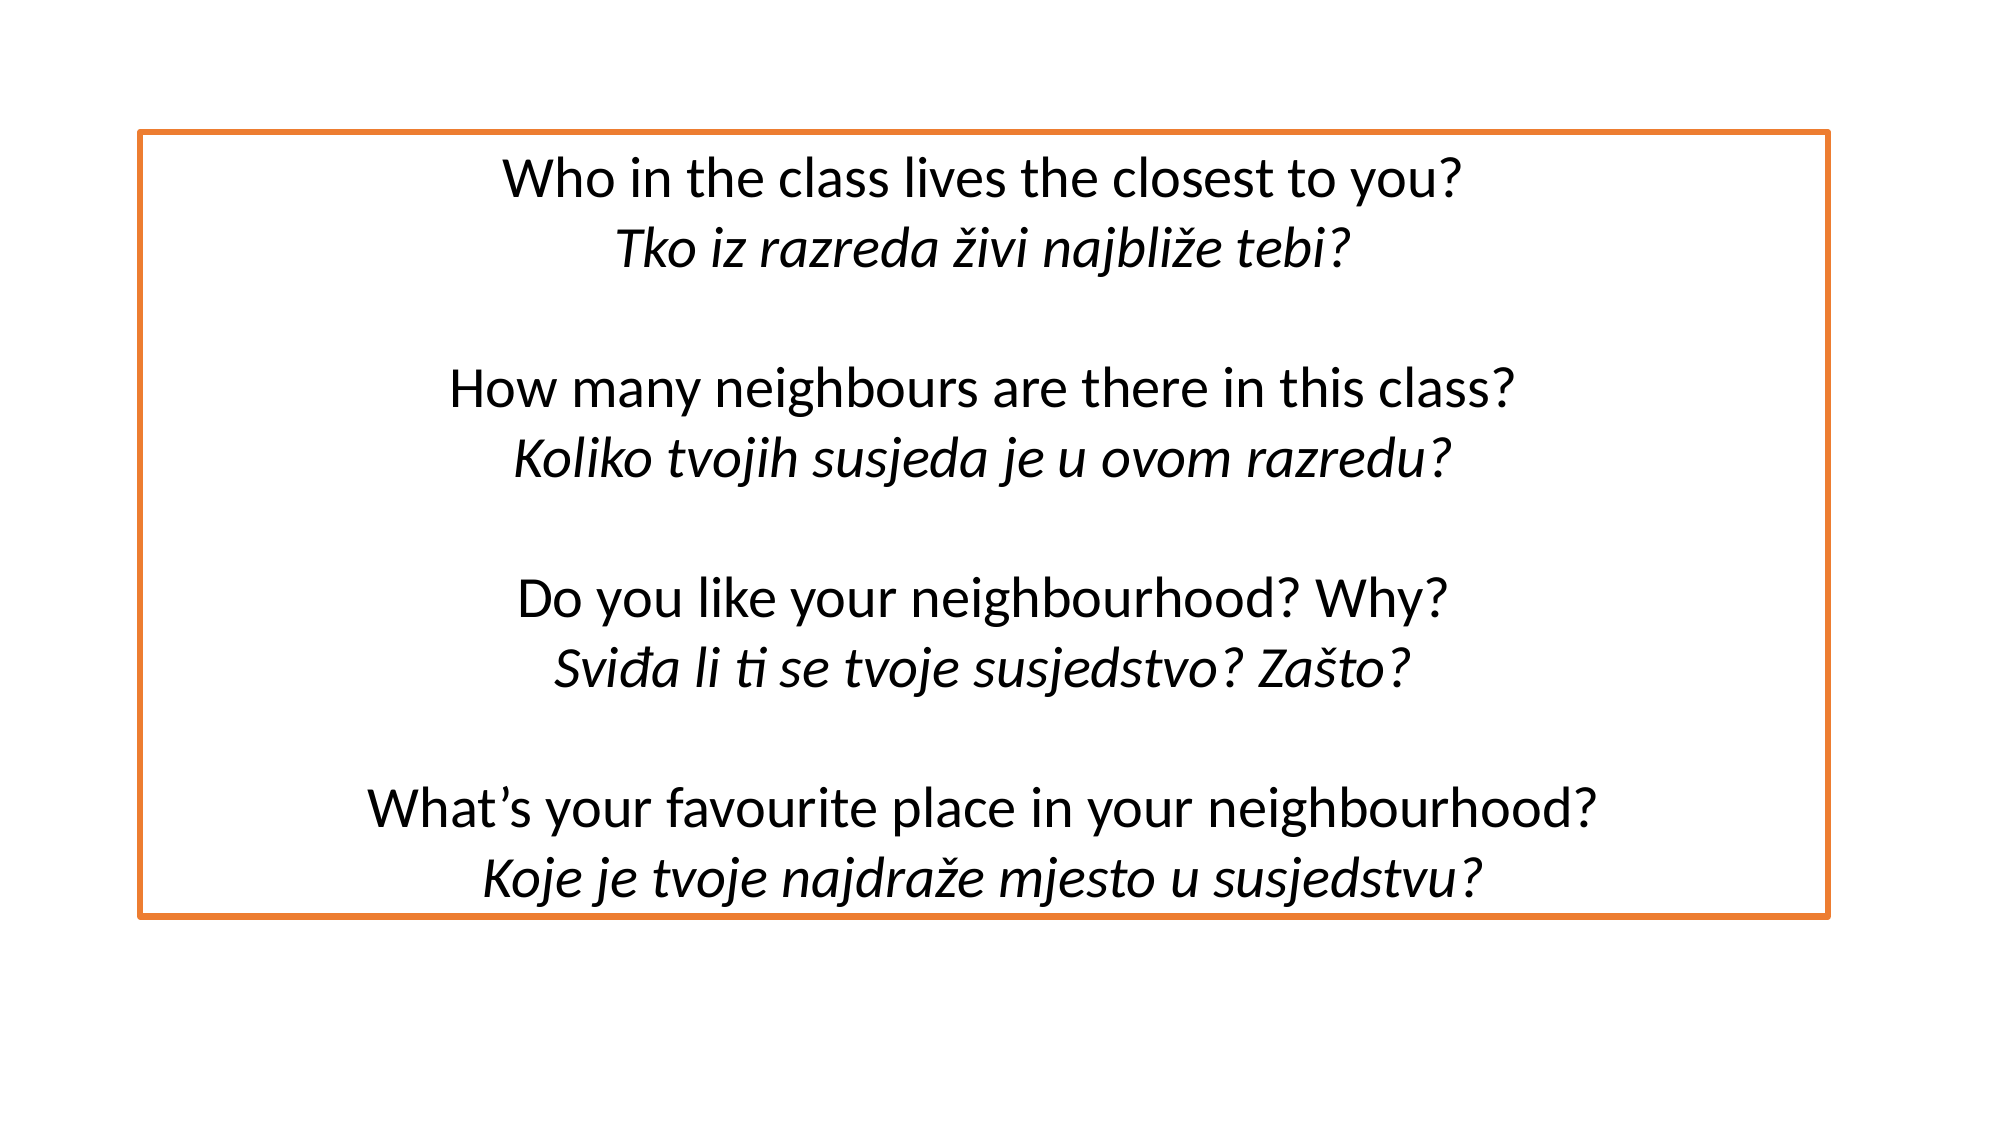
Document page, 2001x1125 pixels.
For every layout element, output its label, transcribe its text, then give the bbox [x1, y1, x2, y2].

text_box Who in the class lives the closest to you? Tko iz razreda živi najbliže tebi? How many neighbours are there in this class? Koliko tvojih susjeda je u ovom razredu? Do you like your neighbourhood? Why? Sviđa li ti se tvoje susjedstvo? Zašto? What’s your favourite place in your neighbourhood? Koje je tvoje najdraže mjesto u susjedstvu? [140, 132, 1828, 917]
